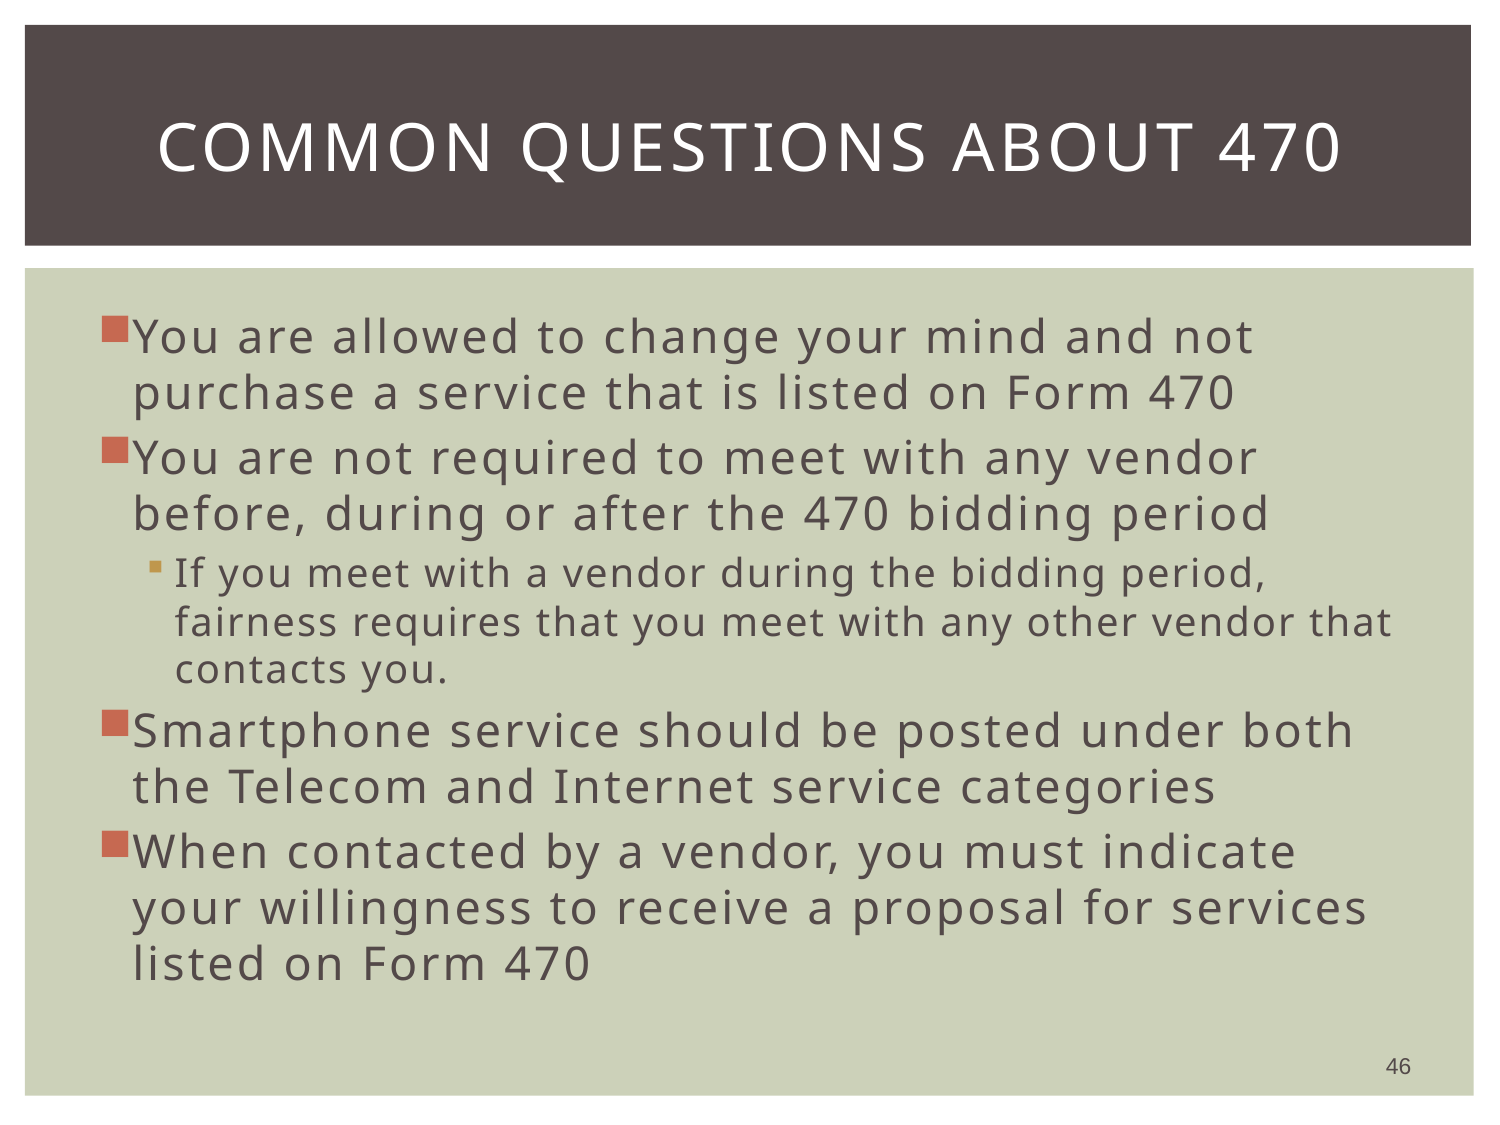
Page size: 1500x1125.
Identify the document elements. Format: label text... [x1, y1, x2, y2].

slide_number 46 [1349, 1041, 1448, 1089]
list You are allowed to change your mind and not purchase a service that is listed on Form 470 You are not required to meet with any vendor before, during or after the 470 bidding period If you meet with a vendor during the bidding period, fairness requires that you meet with any other vendor that contacts you. Smartphone service should be posted under both the Telecom and Internet service categories When contacted by a vendor, you must indicate your willingness to receive a proposal for services listed on Form 470 [75, 299, 1425, 1005]
title Common Questions about 470 [62, 58, 1438, 232]
